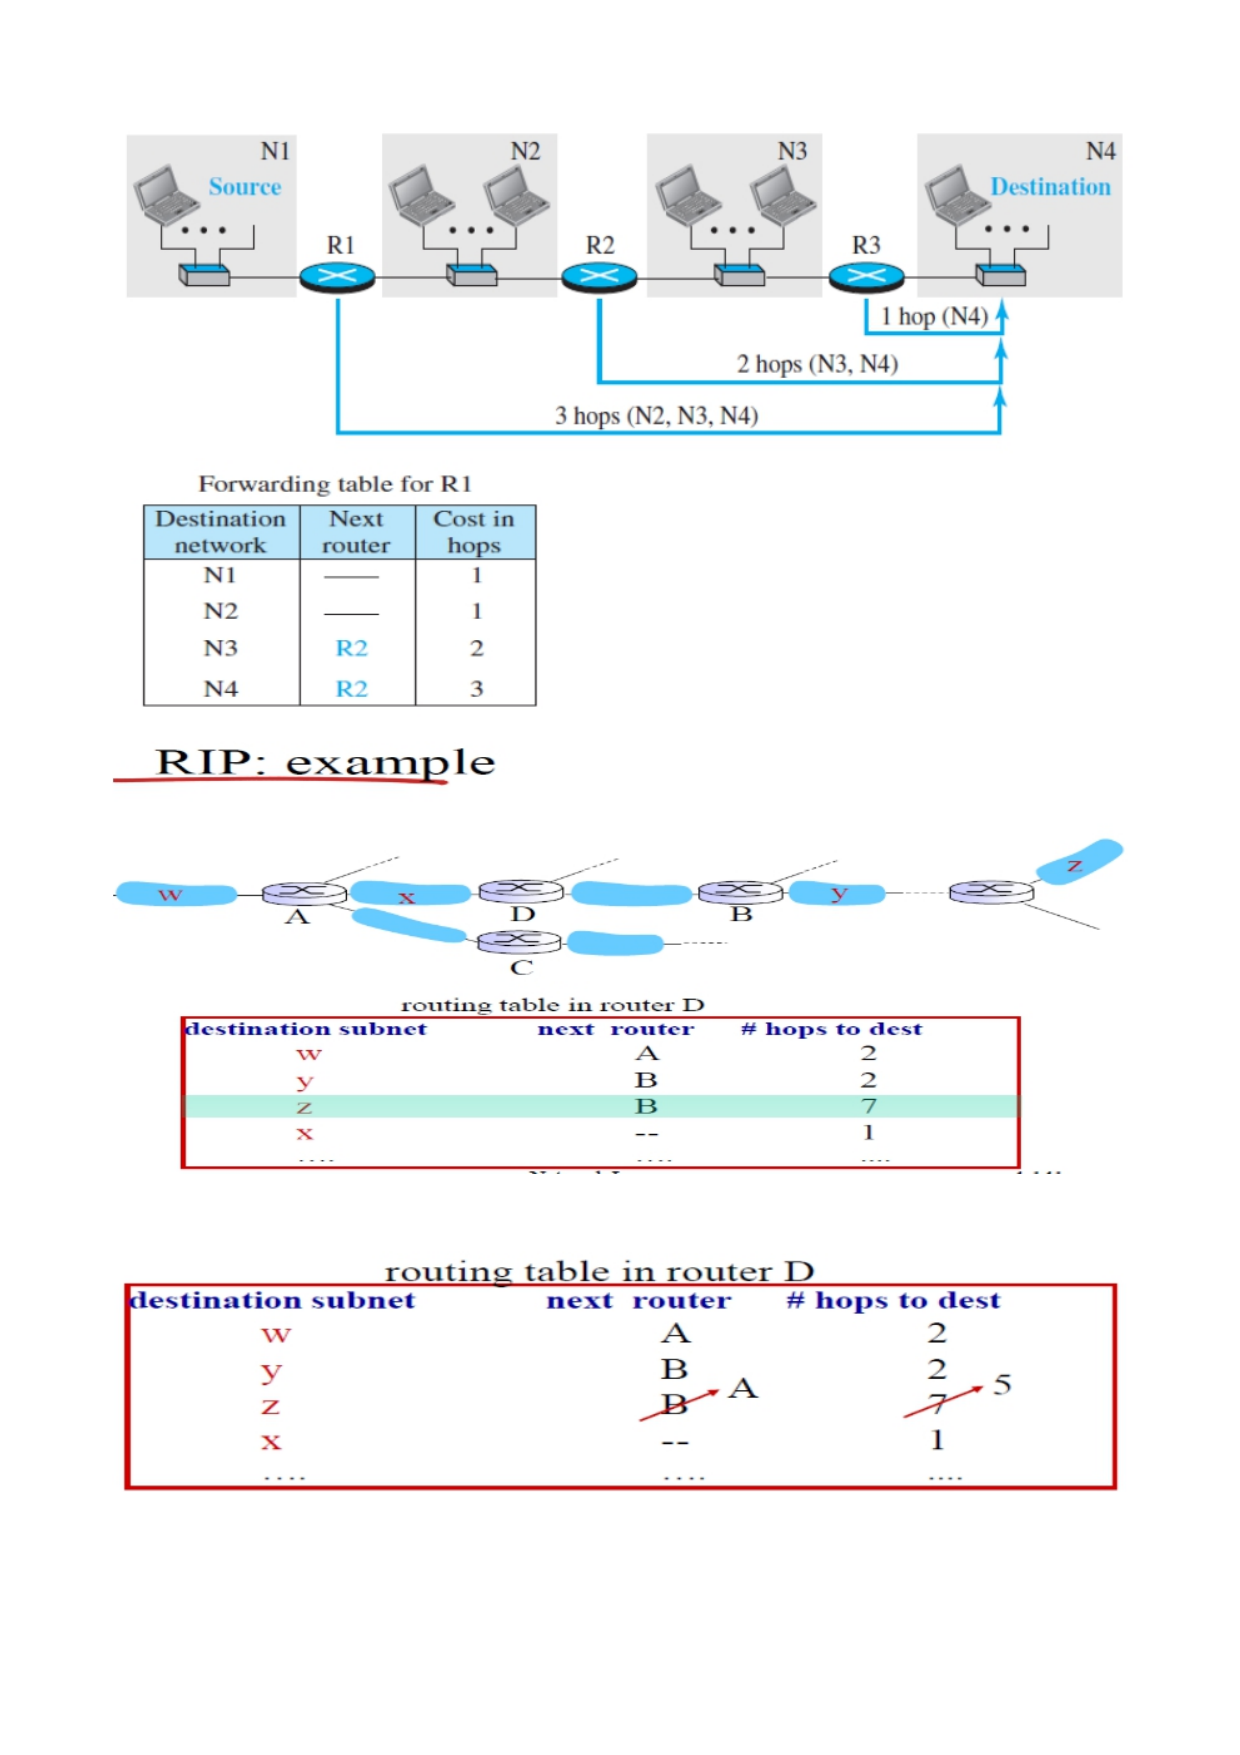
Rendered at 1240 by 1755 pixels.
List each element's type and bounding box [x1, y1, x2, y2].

picture [112, 1250, 1127, 1492]
picture [112, 740, 1141, 1174]
picture [112, 458, 548, 717]
picture [112, 112, 1139, 457]
